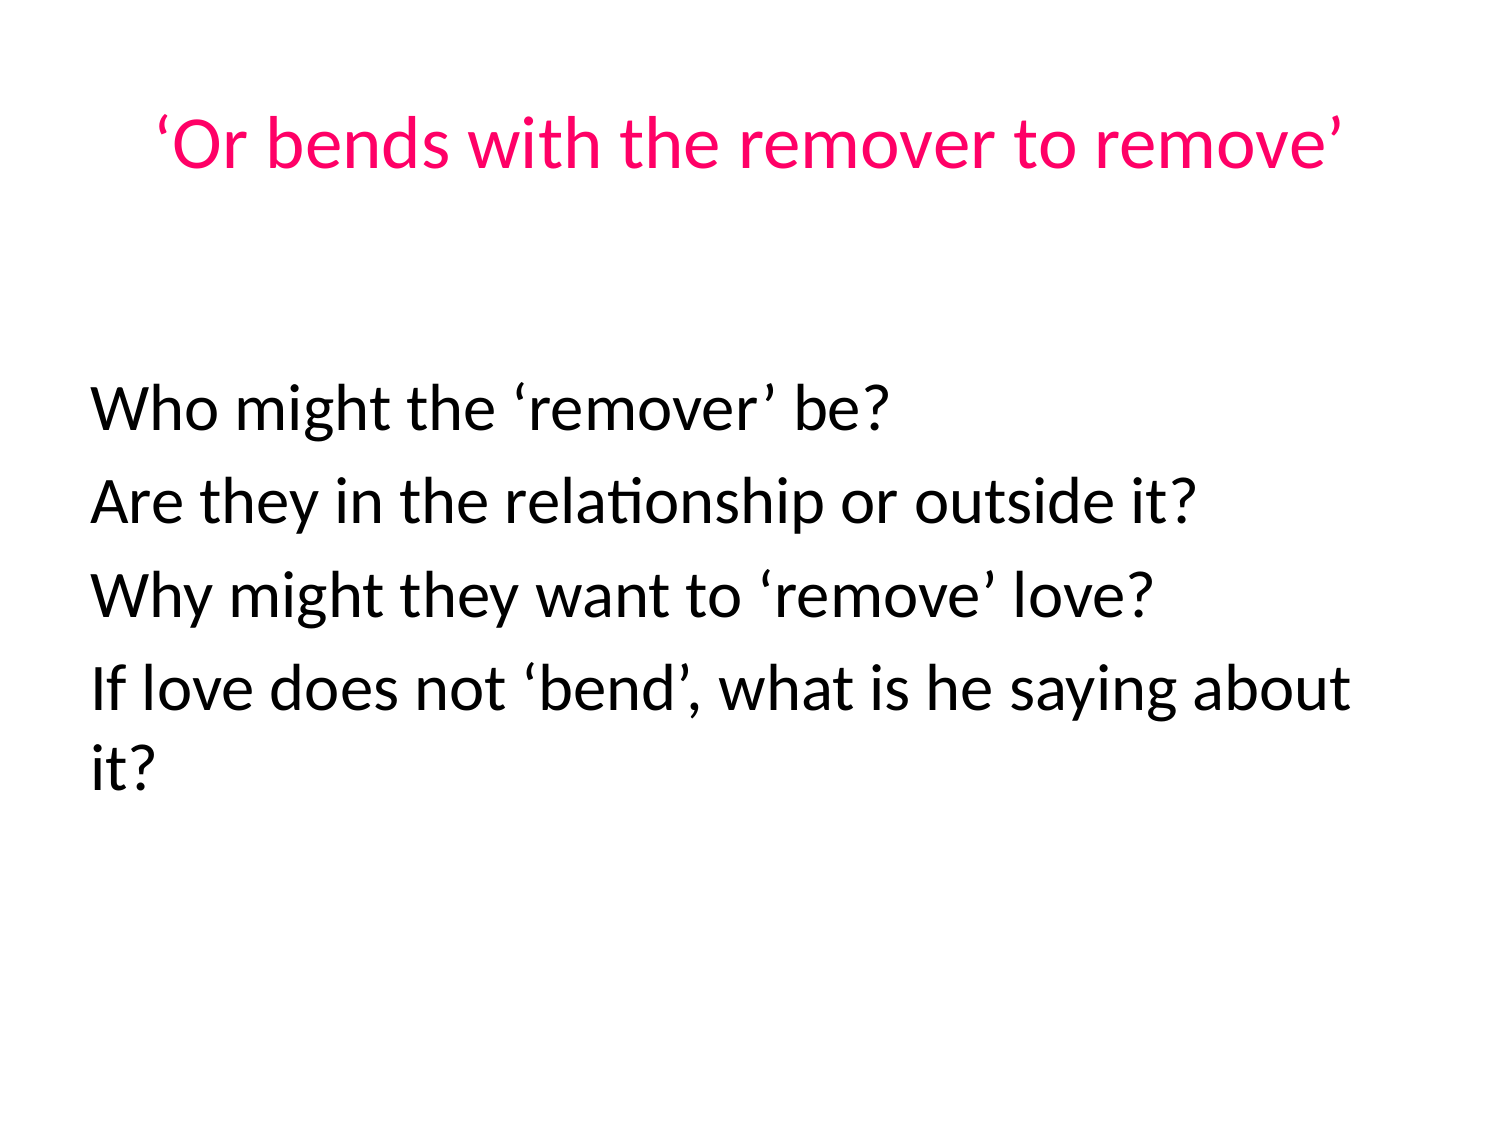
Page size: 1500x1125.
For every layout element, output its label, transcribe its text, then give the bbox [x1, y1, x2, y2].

title ‘Or bends with the remover to remove’ [75, 45, 1425, 233]
list Who might the ‘remover’ be? Are they in the relationship or outside it? Why might they want to ‘remove’ love? If love does not ‘bend’, what is he saying about it? [75, 262, 1425, 1005]
